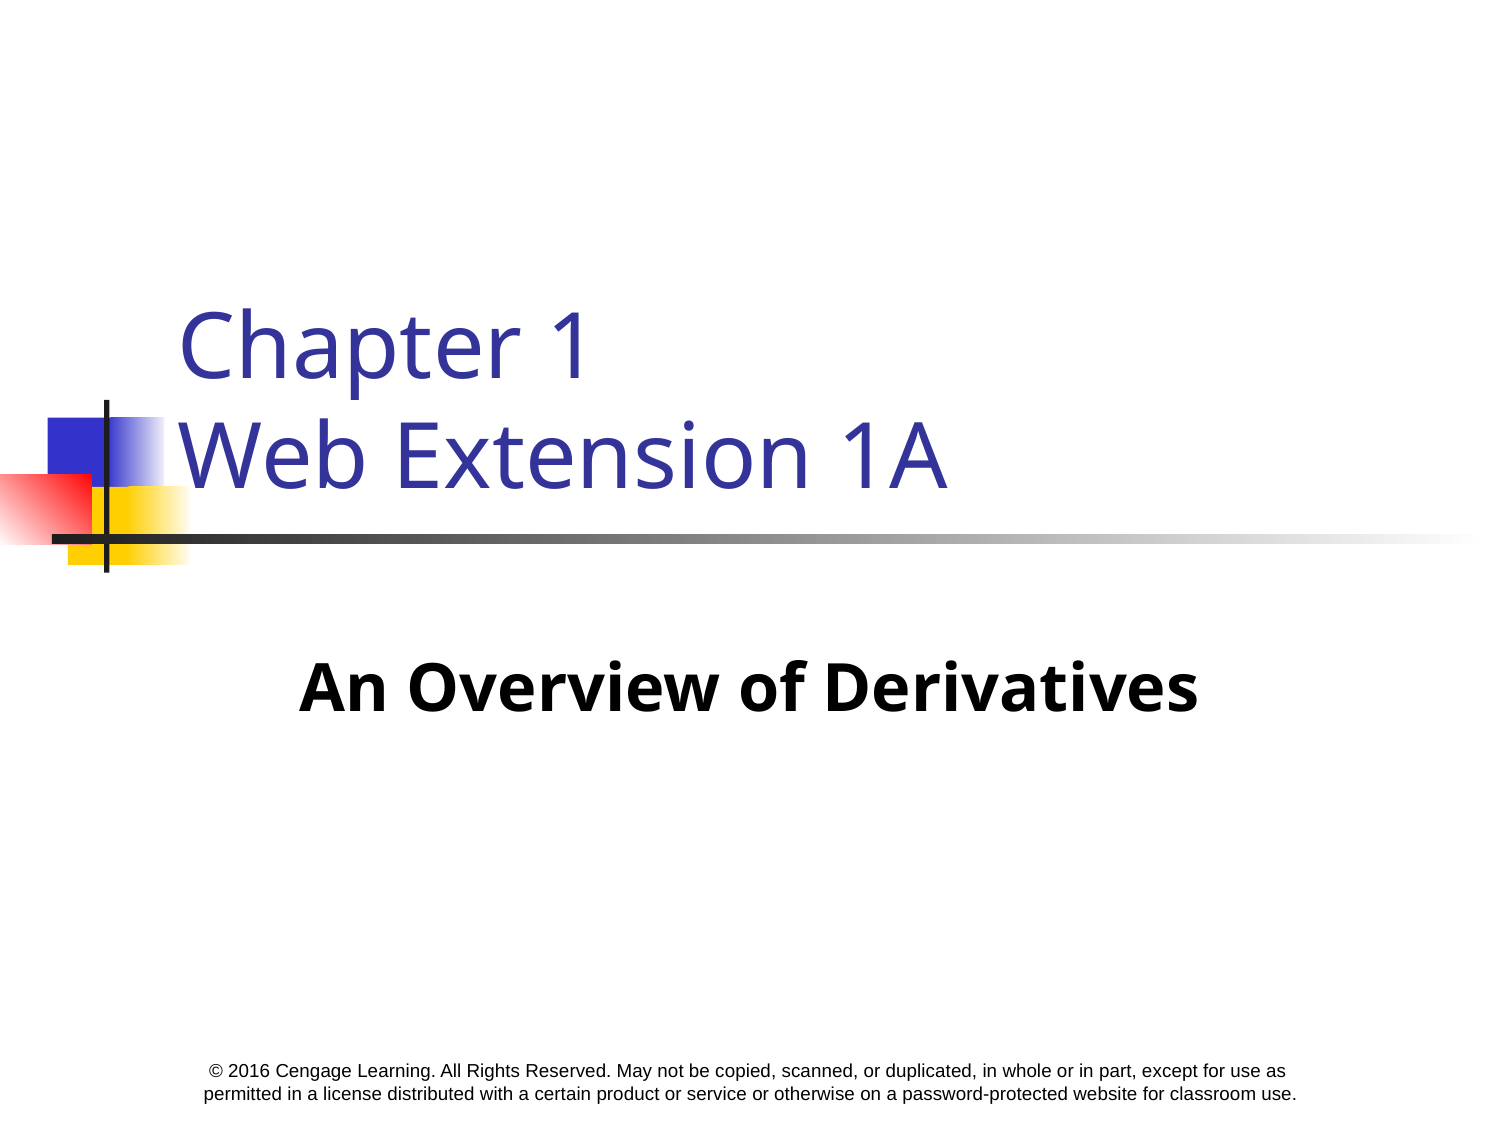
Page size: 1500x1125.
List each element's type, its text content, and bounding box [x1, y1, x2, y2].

subtitle An Overview of Derivatives [224, 637, 1276, 926]
title Chapter 1 Web Extension 1A [162, 274, 1438, 516]
